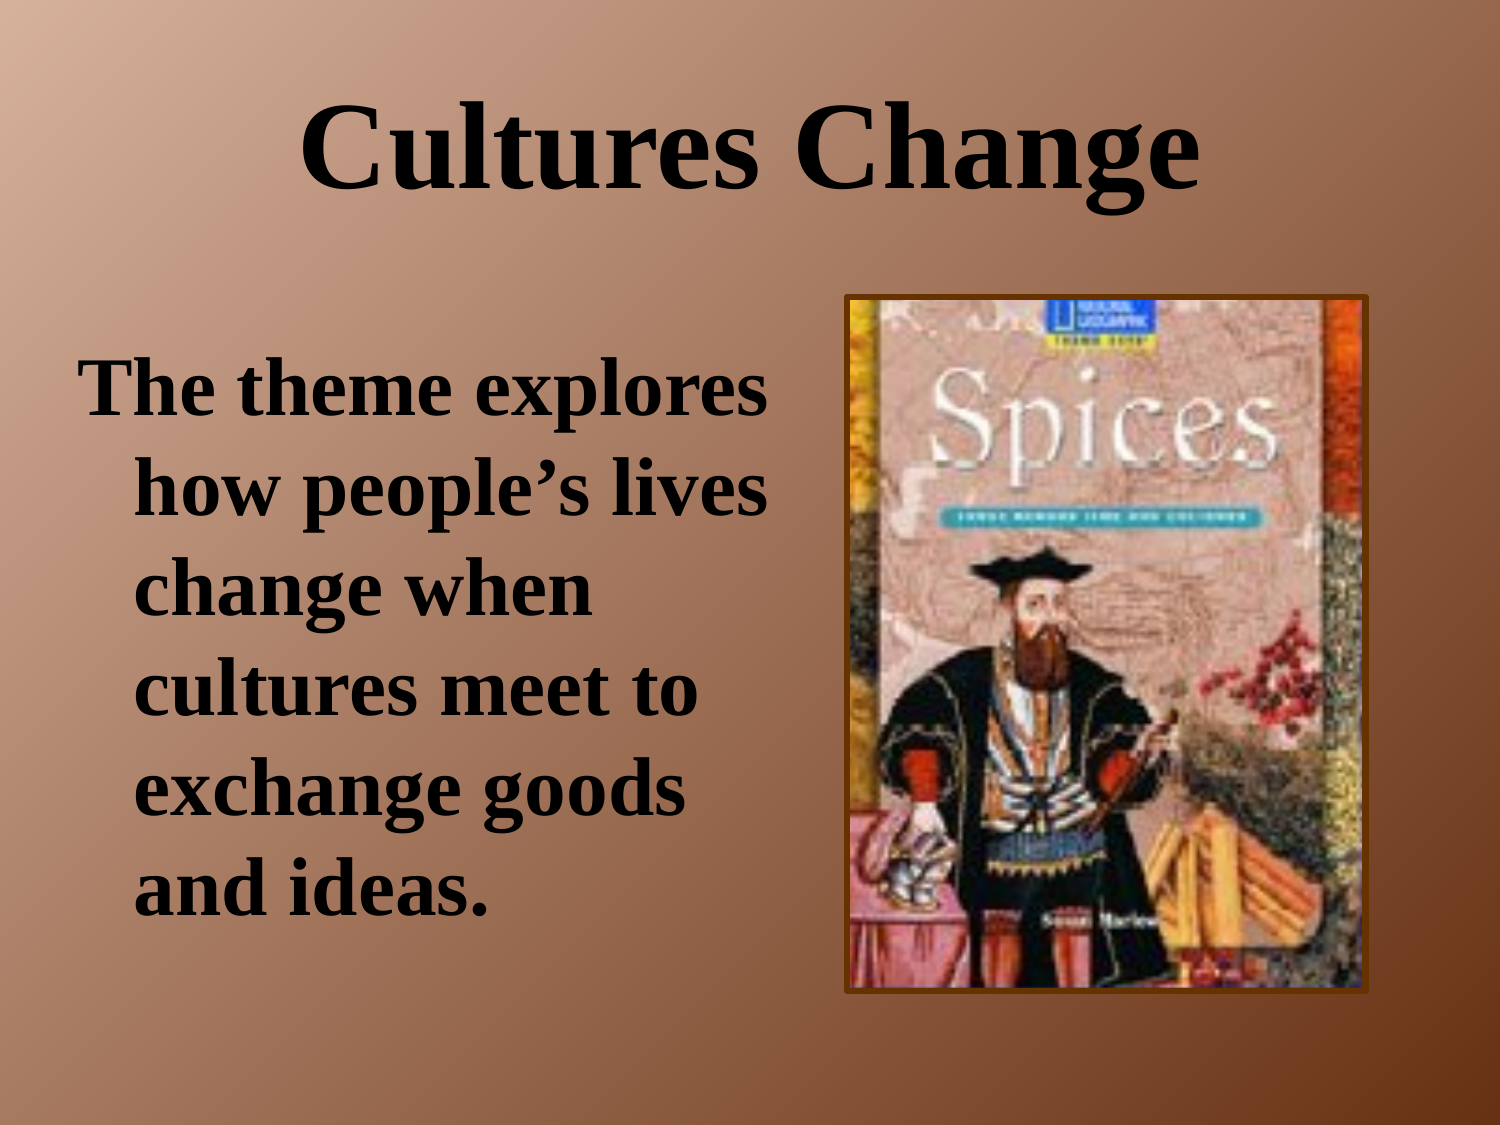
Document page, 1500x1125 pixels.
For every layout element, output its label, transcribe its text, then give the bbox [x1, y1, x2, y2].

title Cultures Change [75, 45, 1425, 233]
list The theme explores how people’s lives change when cultures meet to exchange goods and ideas. [62, 324, 788, 900]
picture [849, 299, 1363, 989]
